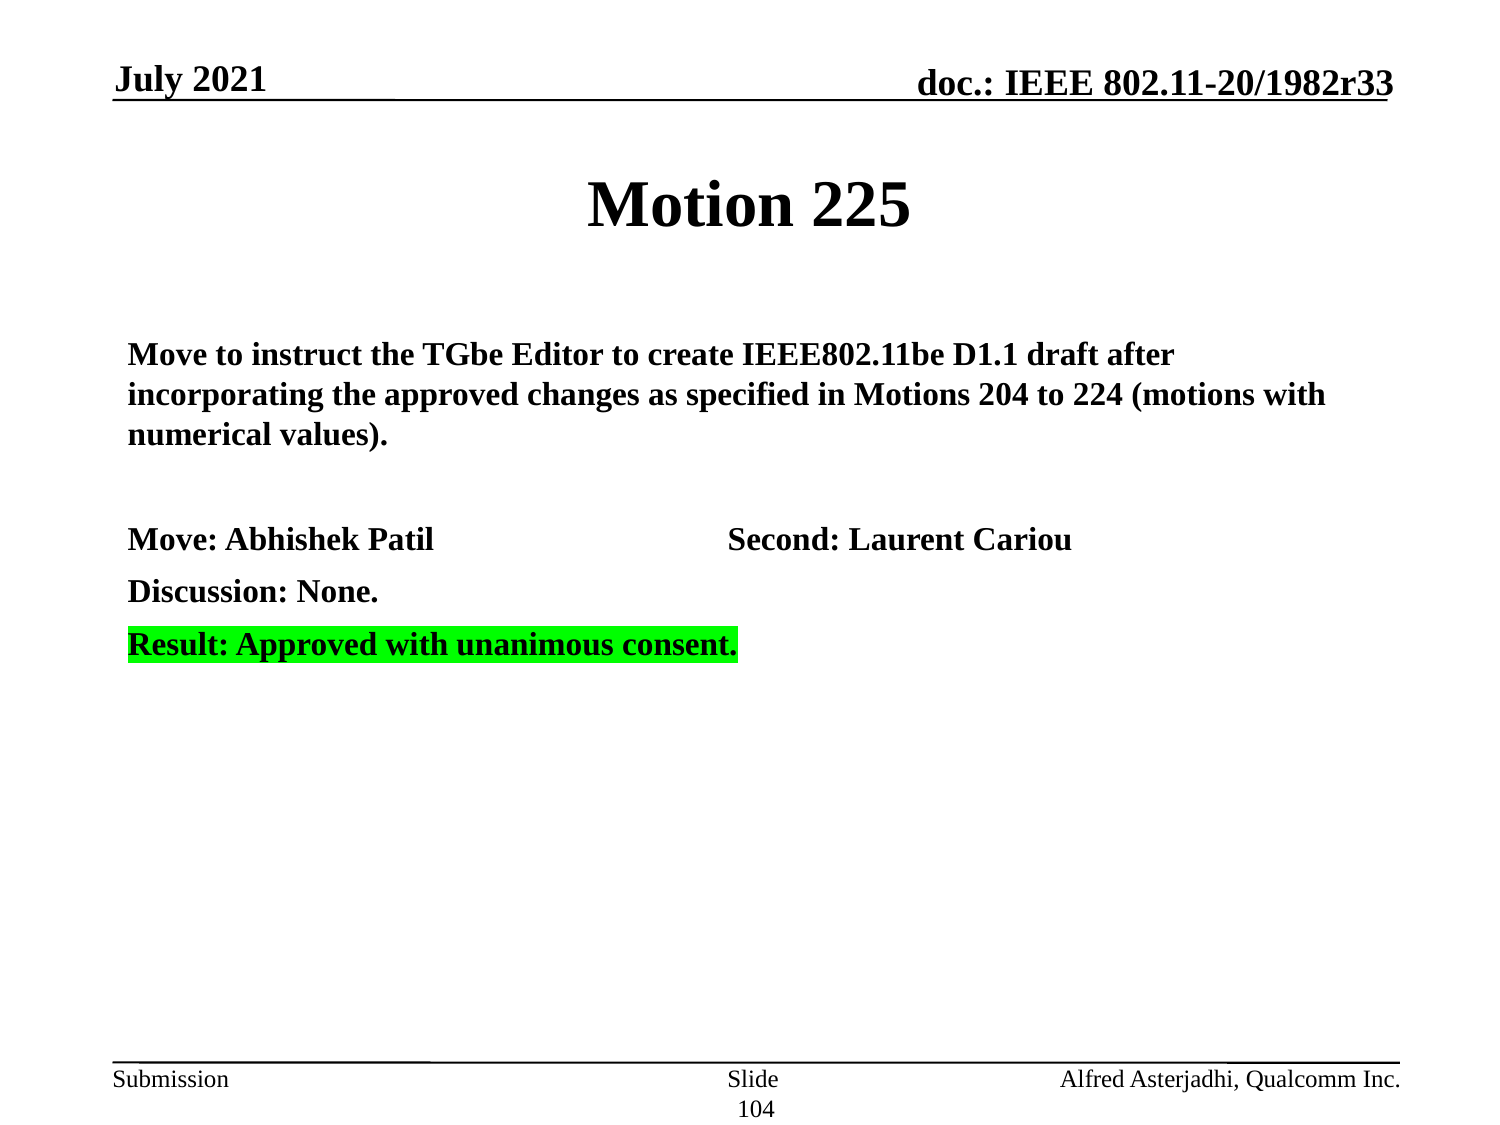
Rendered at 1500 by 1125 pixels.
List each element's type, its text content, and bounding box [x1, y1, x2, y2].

footer Alfred Asterjadhi, Qualcomm Inc. [878, 1061, 1402, 1093]
title Motion 225 [112, 112, 1388, 288]
slide_number Slide 104 [712, 1061, 800, 1123]
list Move to instruct the TGbe Editor to create IEEE802.11be D1.1 draft after incorporating the approved changes as specified in Motions 204 to 224 (motions with numerical values). Move: Abhishek Patil Second: Laurent Cariou Discussion: None. Result: Approved with unanimous consent. [112, 324, 1388, 1000]
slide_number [114, 54, 423, 100]
